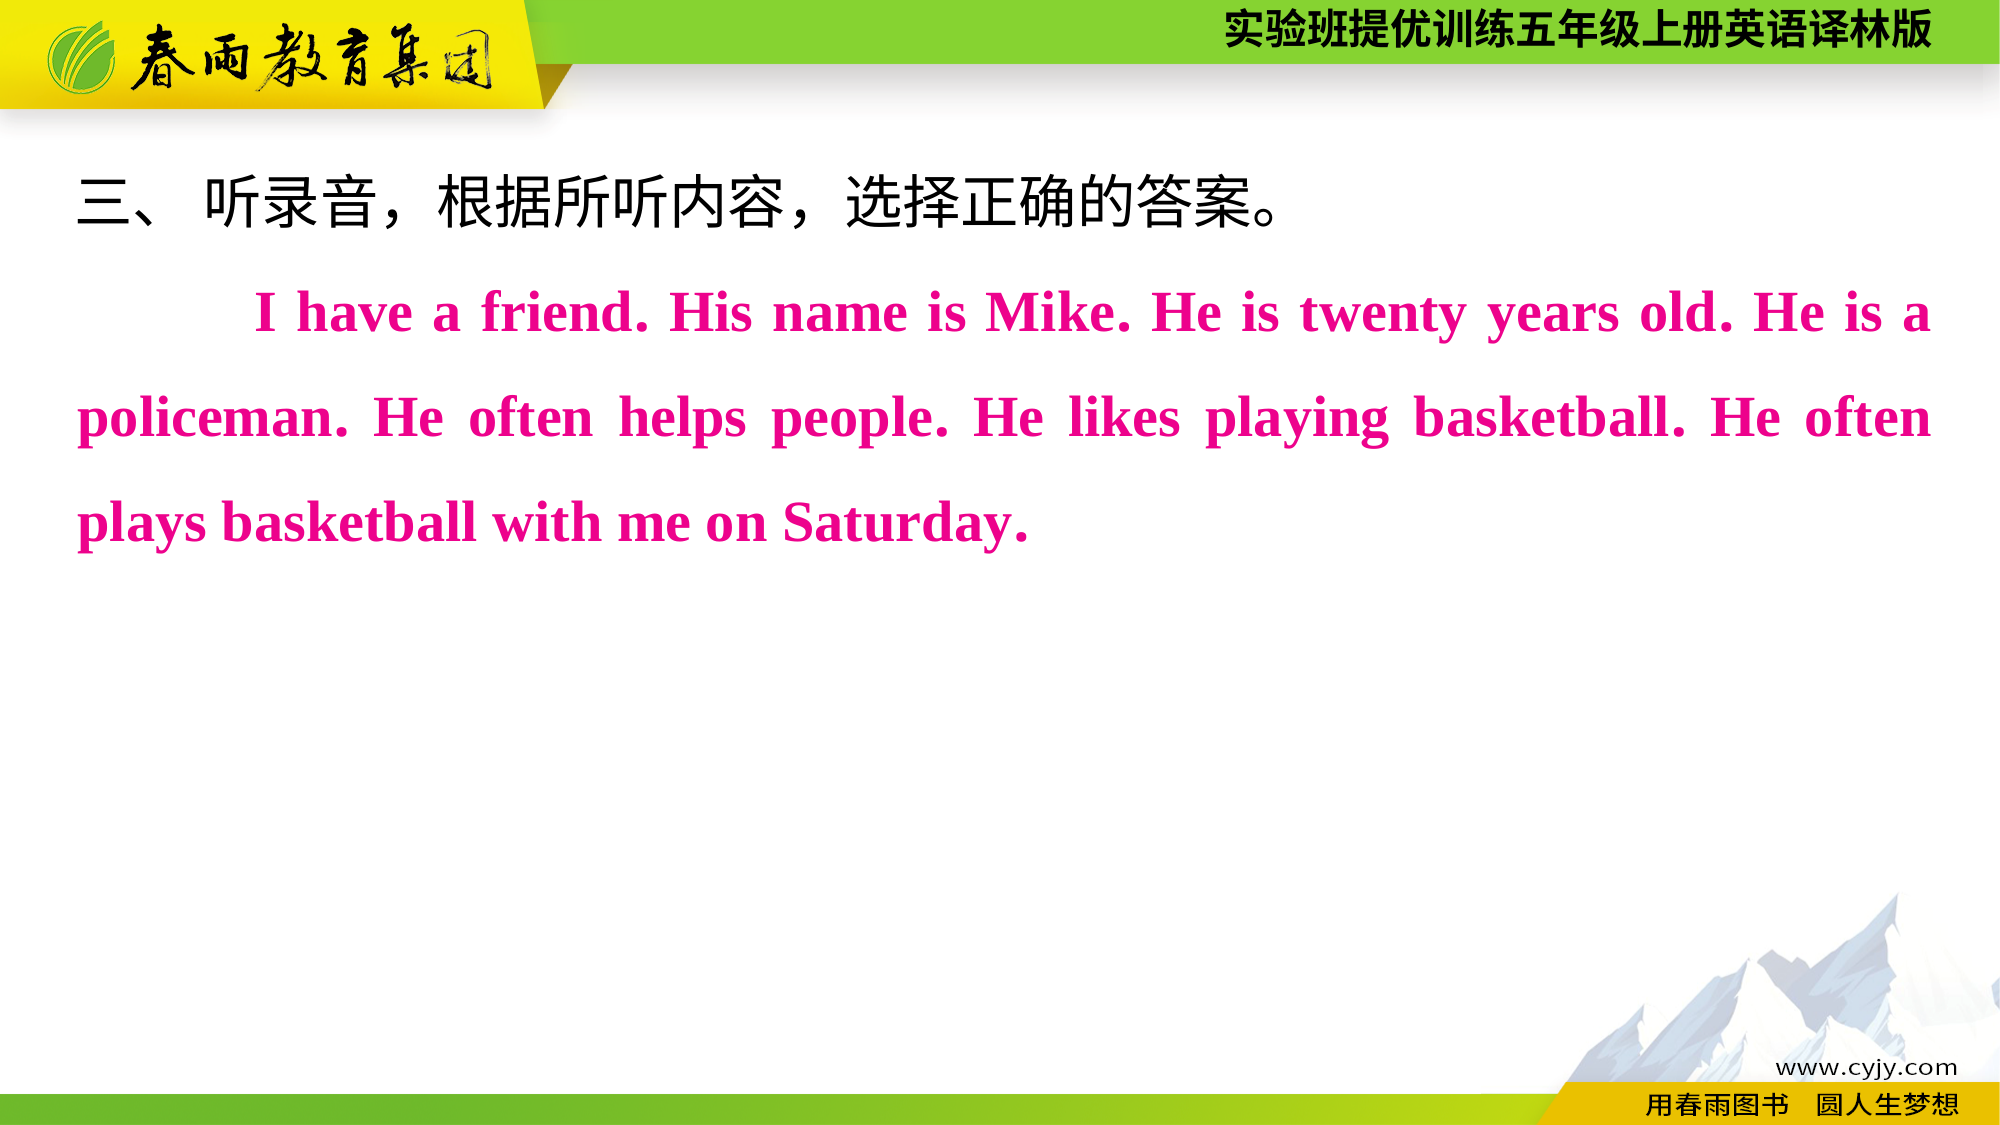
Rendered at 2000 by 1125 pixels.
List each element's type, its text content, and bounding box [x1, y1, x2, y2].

picture [0, 0, 2000, 1125]
text_box I have a friend. His name is Mike. He is twenty years old. He is a policeman. He often helps people. He likes playing basketball. He often plays basketball with me on Saturday. [62, 230, 1947, 561]
list 三、 听录音，根据所听内容，选择正确的答案。 [59, 122, 1944, 231]
